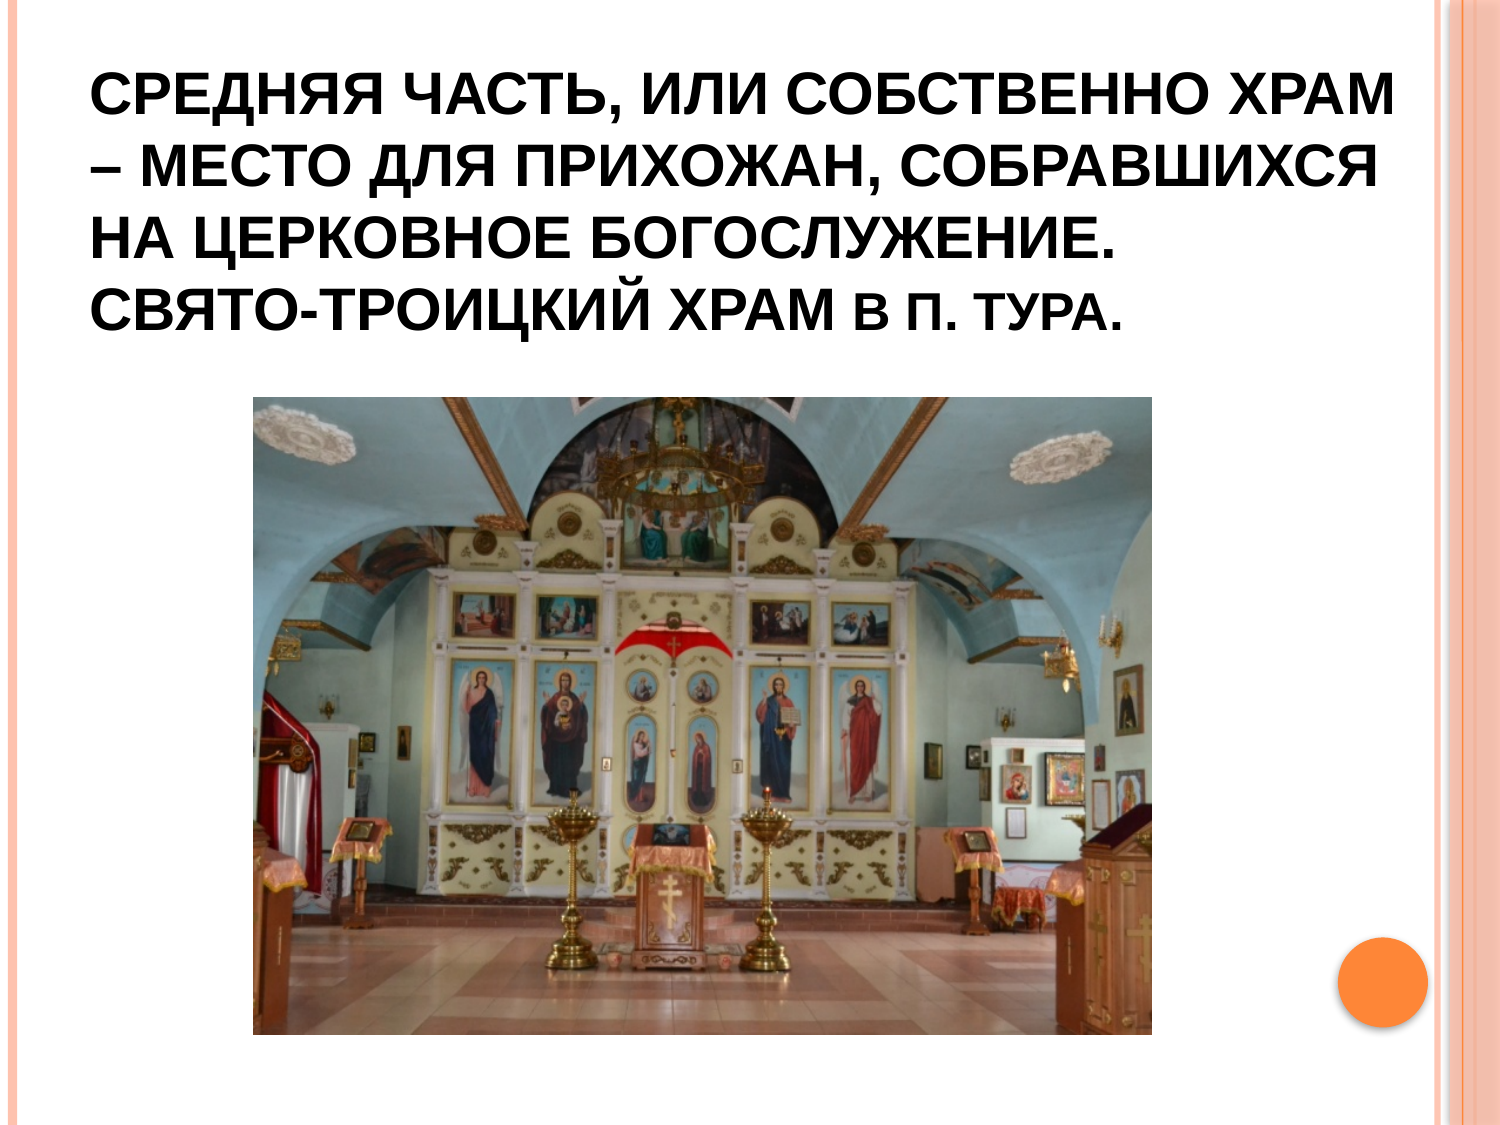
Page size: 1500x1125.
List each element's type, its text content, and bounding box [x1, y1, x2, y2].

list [253, 396, 1153, 1036]
title Средняя часть, или собственно Храм – место для прихожан, собравшихся на церковное богослужение. Свято-Троицкий храм в п. Тура. [75, 45, 1447, 350]
